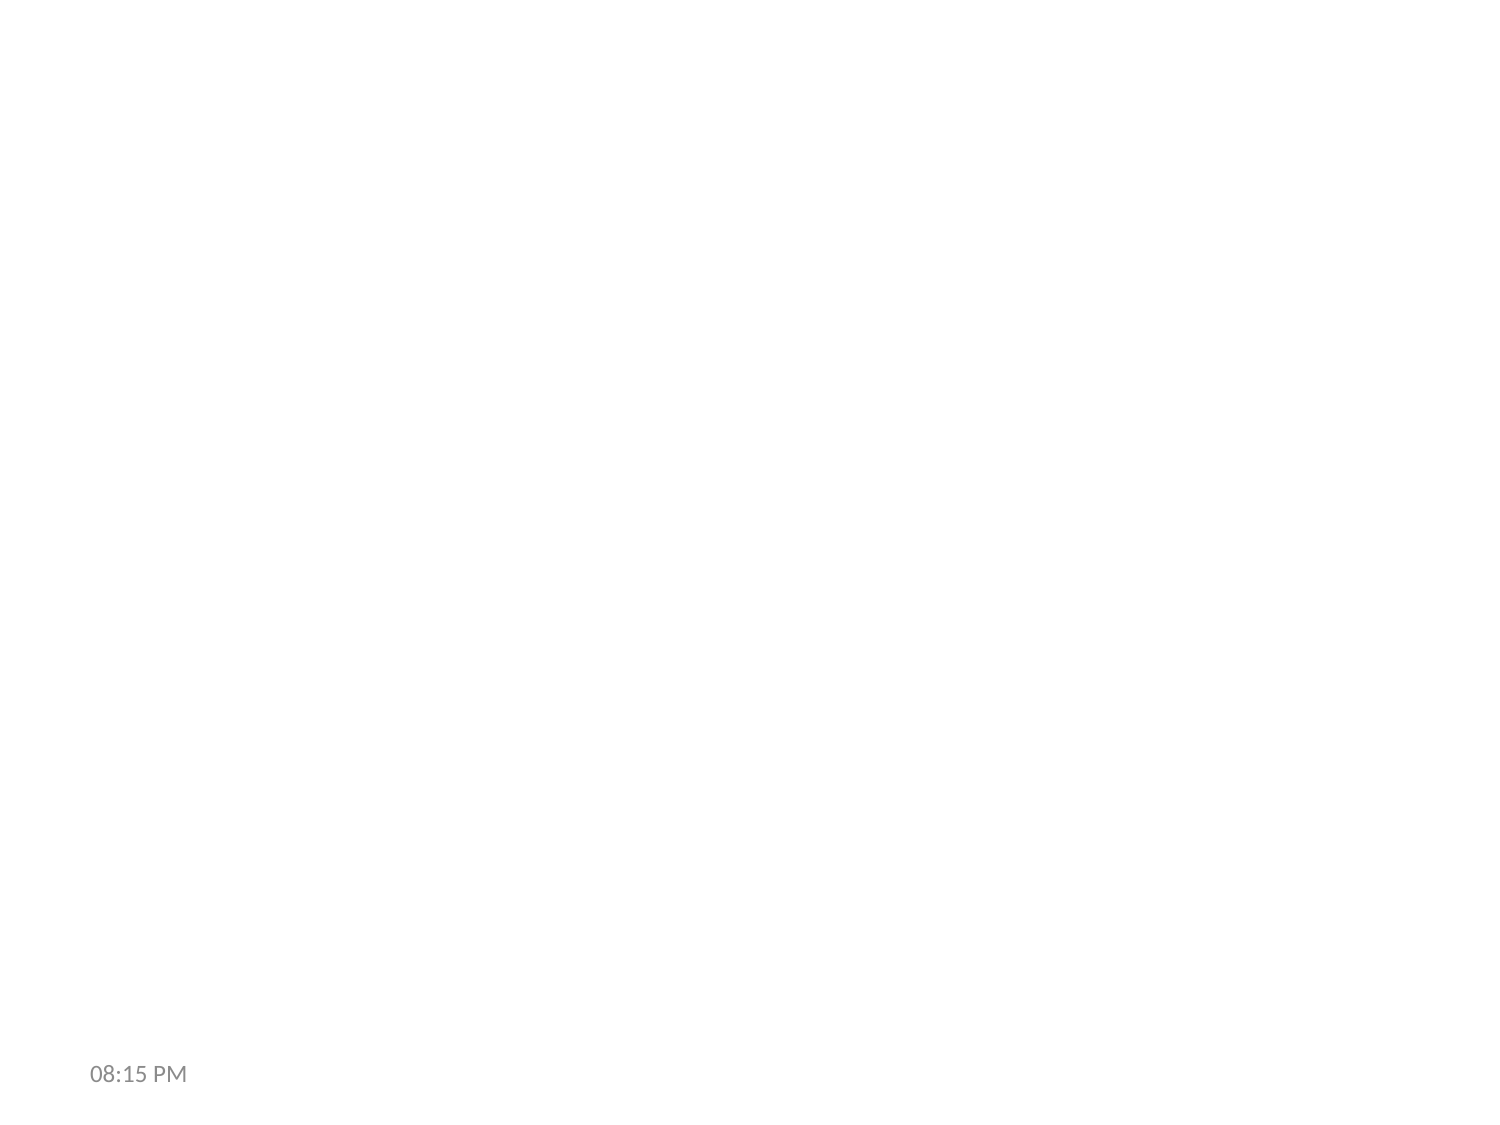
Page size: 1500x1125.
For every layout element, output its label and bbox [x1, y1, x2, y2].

slide_number [75, 1042, 425, 1103]
